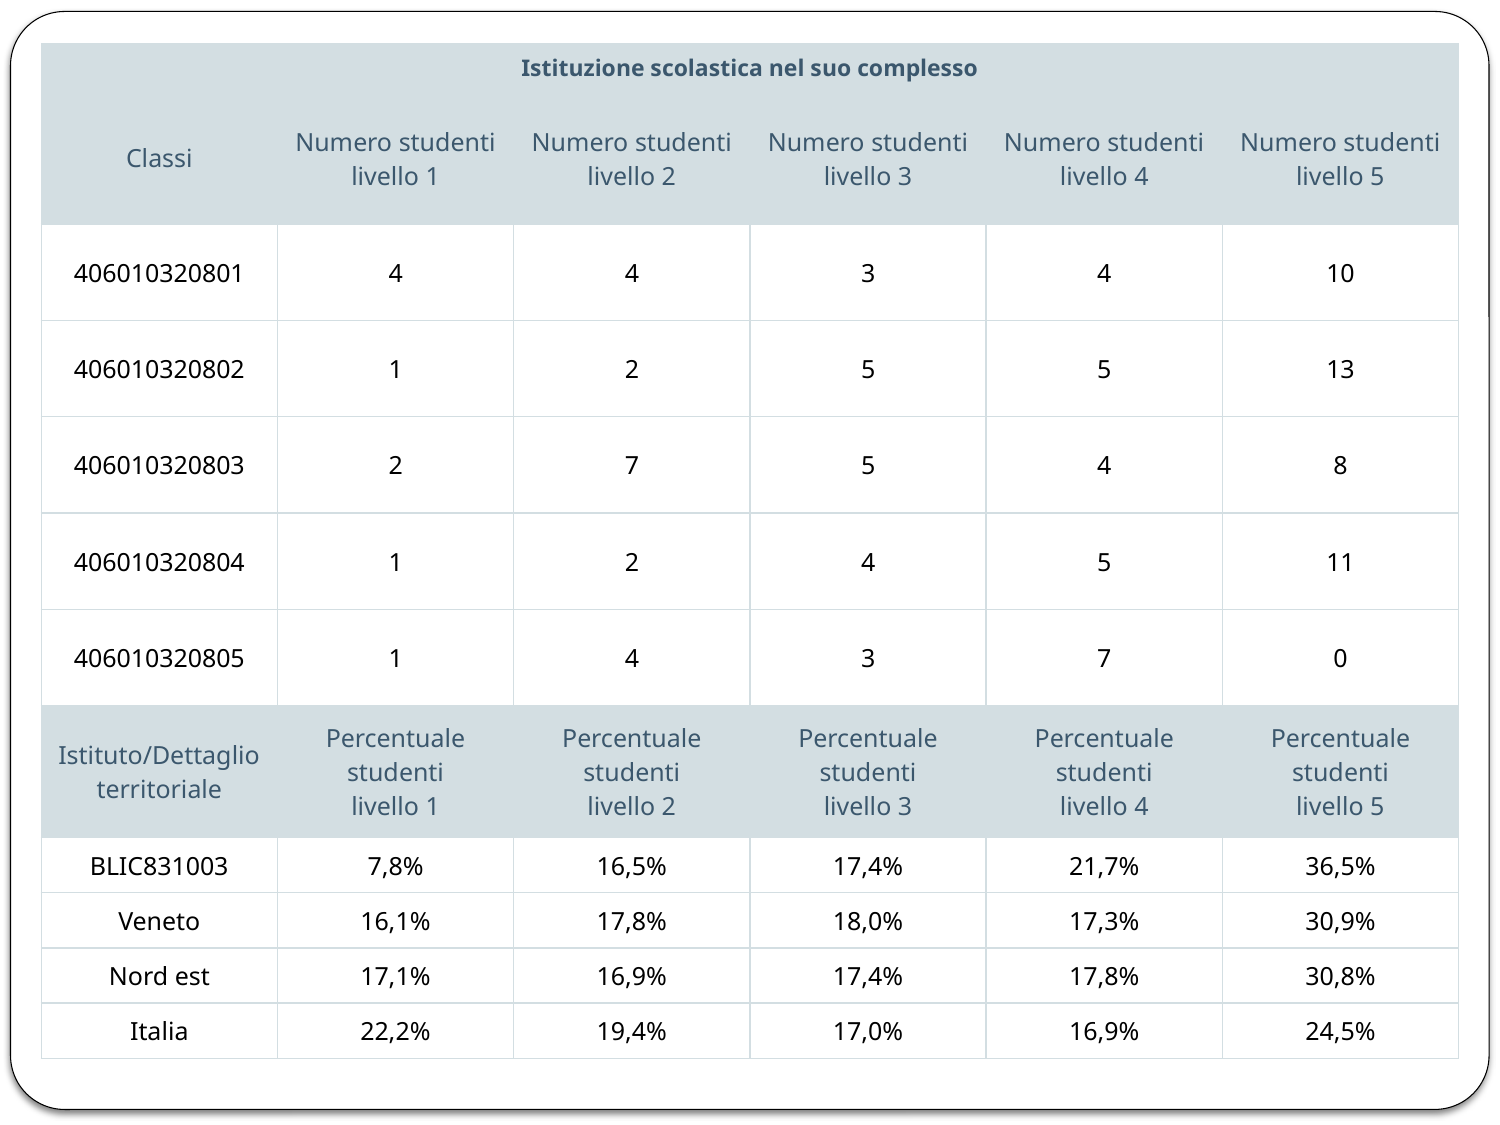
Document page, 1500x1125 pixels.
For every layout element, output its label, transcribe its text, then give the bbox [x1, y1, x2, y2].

table_cell Percentuale studenti livello 3 [750, 706, 986, 837]
table_cell Numero studenti livello 4 [986, 92, 1222, 223]
table_cell Veneto [42, 893, 277, 947]
table_cell 36,5% [1223, 838, 1458, 892]
table_header Istituzione scolastica nel suo complesso [41, 43, 1459, 92]
table_cell 10 [1223, 225, 1458, 320]
table_cell Numero studenti livello 1 [278, 92, 514, 223]
table_cell 16,5% [514, 838, 749, 892]
table_cell 7 [514, 417, 749, 512]
table_cell Numero studenti livello 5 [1222, 92, 1459, 223]
table_cell Nord est [42, 949, 277, 1002]
table_cell Percentuale studenti livello 5 [1222, 706, 1459, 837]
table_cell 406010320801 [42, 225, 277, 320]
table_cell 406010320805 [42, 610, 277, 705]
table_cell 5 [987, 321, 1222, 416]
table_cell 5 [751, 321, 985, 416]
table_cell 17,4% [751, 949, 985, 1002]
table_cell 5 [987, 514, 1222, 609]
table_cell 18,0% [751, 893, 985, 947]
table_cell Istituto/Dettaglio territoriale [41, 706, 278, 837]
table_cell 16,1% [278, 893, 513, 947]
table_cell 16,9% [987, 1004, 1222, 1058]
table_cell BLIC831003 [42, 838, 277, 892]
text_box Tavola 4A Italiano [657, 0, 843, 42]
table_cell 7 [987, 610, 1222, 705]
table_cell 4 [987, 417, 1222, 512]
table_cell 17,8% [514, 893, 749, 947]
table_cell 4 [278, 225, 513, 320]
table_cell Numero studenti livello 2 [514, 92, 750, 223]
table_cell 4 [751, 514, 985, 609]
table_cell 1 [278, 321, 513, 416]
table_cell 5 [751, 417, 985, 512]
table_cell 406010320803 [42, 417, 277, 512]
table_cell 2 [278, 417, 513, 512]
table_cell 17,8% [987, 949, 1222, 1002]
table_cell 19,4% [514, 1004, 749, 1058]
table_cell 1 [278, 514, 513, 609]
table_cell 2 [514, 514, 749, 609]
table_cell 4 [987, 225, 1222, 320]
table_cell 3 [751, 610, 985, 705]
table_cell 11 [1223, 514, 1458, 609]
table_cell Numero studenti livello 3 [750, 92, 986, 223]
table_cell 16,9% [514, 949, 749, 1002]
table_cell Classi [41, 92, 278, 223]
table_cell 406010320804 [42, 514, 277, 609]
table_cell 7,8% [278, 838, 513, 892]
table_cell 17,3% [987, 893, 1222, 947]
table_cell 22,2% [278, 1004, 513, 1058]
table_cell 17,0% [751, 1004, 985, 1058]
table_cell 8 [1223, 417, 1458, 512]
table_cell 4 [514, 225, 749, 320]
table_cell 13 [1223, 321, 1458, 416]
table_cell Percentuale studenti livello 1 [278, 706, 514, 837]
table_cell 1 [278, 610, 513, 705]
table_cell 406010320802 [42, 321, 277, 416]
table_cell 4 [514, 610, 749, 705]
table_cell 17,1% [278, 949, 513, 1002]
table_cell 3 [751, 225, 985, 320]
table_cell 30,8% [1223, 949, 1458, 1002]
table_cell Italia [42, 1004, 277, 1058]
table_cell 0 [1223, 610, 1458, 705]
table_cell 21,7% [987, 838, 1222, 892]
table_cell 2 [514, 321, 749, 416]
table_cell 17,4% [751, 838, 985, 892]
table_cell Percentuale studenti livello 4 [986, 706, 1222, 837]
table_cell 24,5% [1223, 1004, 1458, 1058]
table_cell 30,9% [1223, 893, 1458, 947]
table_cell Percentuale studenti livello 2 [514, 706, 750, 837]
